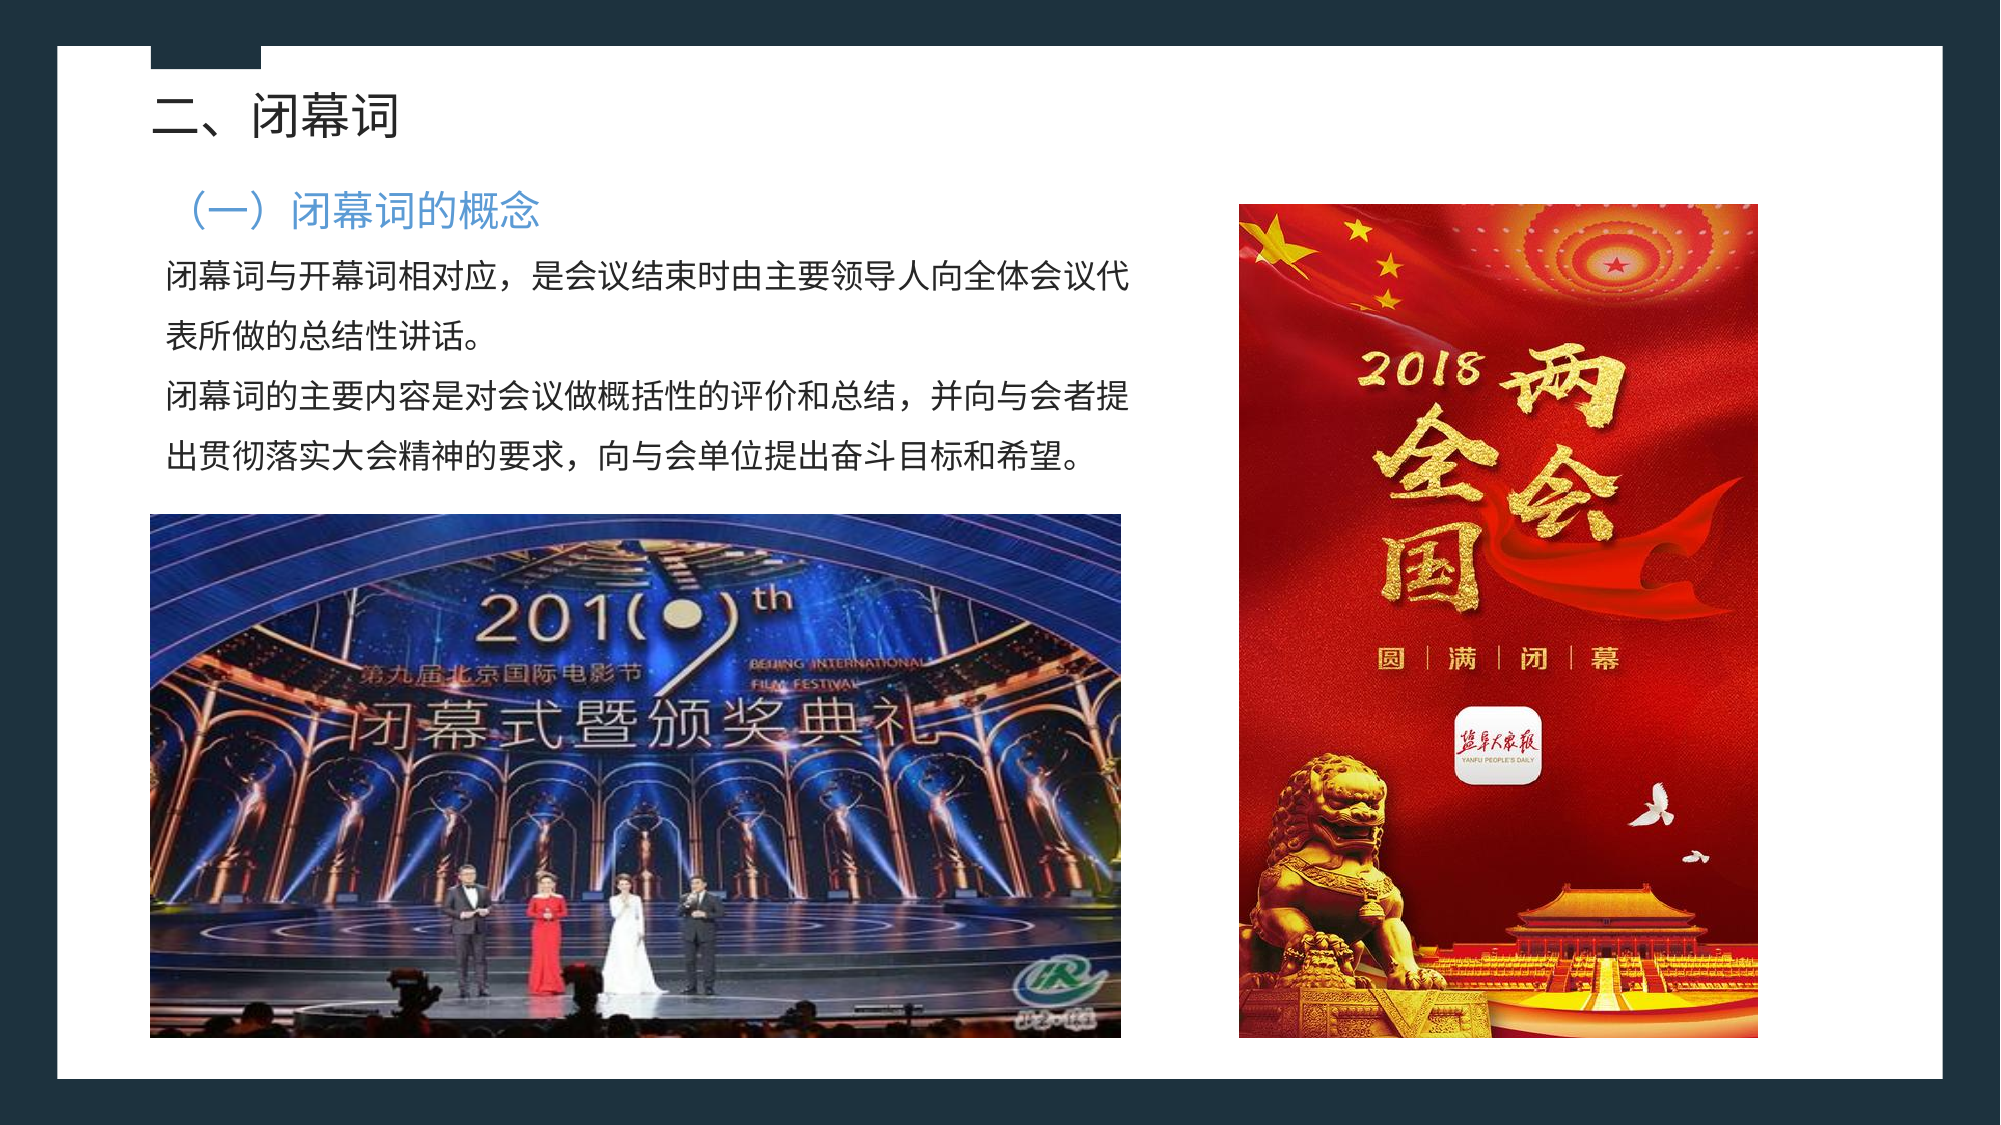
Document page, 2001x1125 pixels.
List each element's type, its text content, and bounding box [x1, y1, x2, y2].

text_box 二、闭幕词 [150, 77, 892, 152]
picture [1239, 204, 1758, 1038]
picture [150, 514, 1121, 1038]
text_box （一）闭幕词的概念 闭幕词与开幕词相对应，是会议结束时由主要领导人向全体会议代表所做的总结性讲话。 闭幕词的主要内容是对会议做概括性的评价和总结，并向与会者提出贯彻落实大会精神的要求，向与会单位提出奋斗目标和希望。 [150, 152, 1168, 483]
